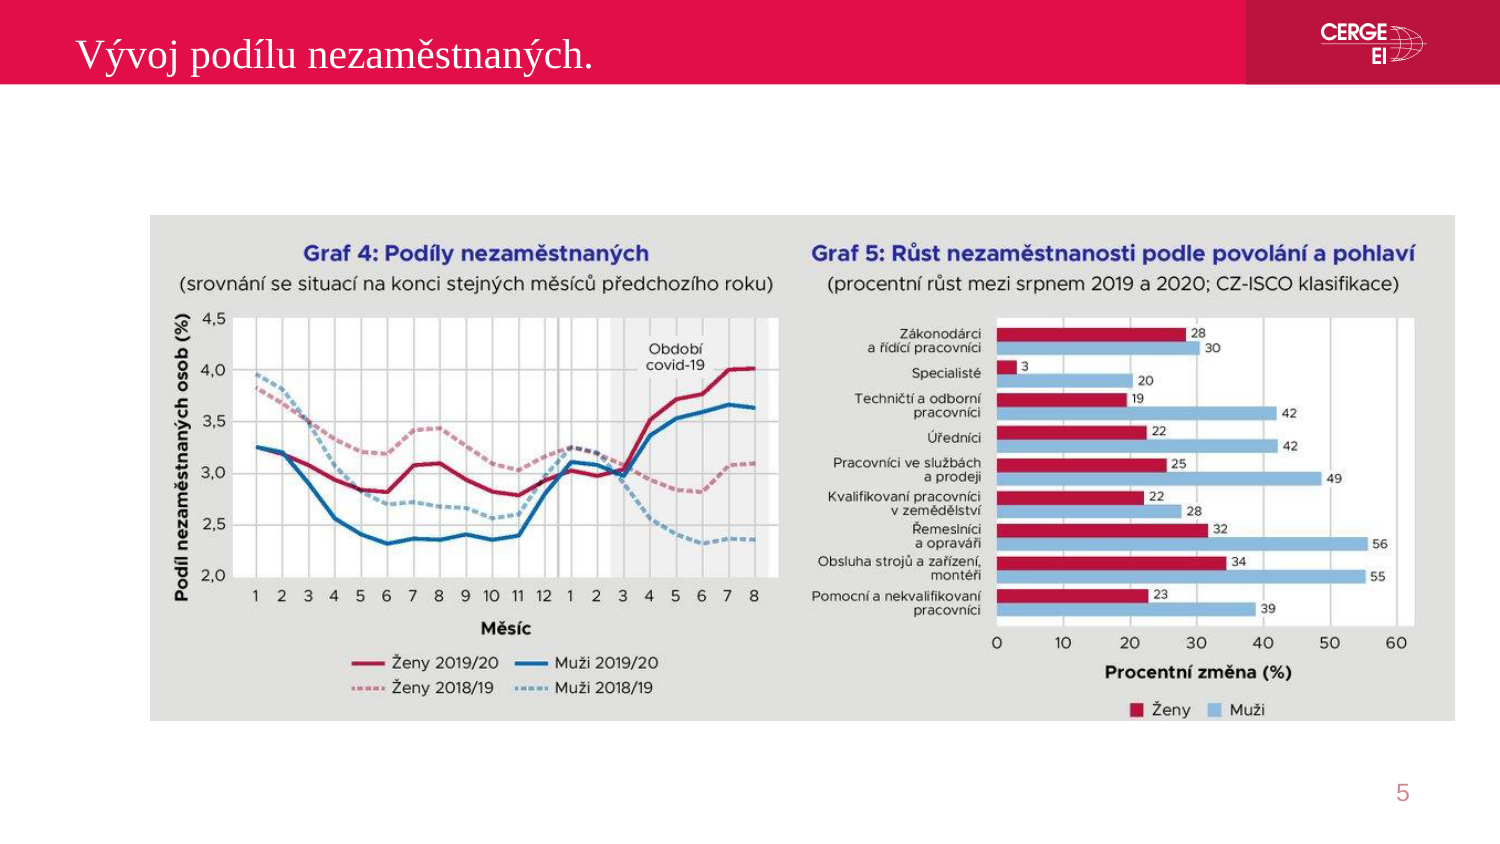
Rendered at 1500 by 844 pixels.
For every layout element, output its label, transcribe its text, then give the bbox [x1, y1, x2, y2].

list Vývoj podílu nezaměstnaných. [75, 26, 1238, 78]
text_box [125, 221, 668, 777]
picture [1321, 23, 1427, 64]
slide_number 5 [1074, 768, 1425, 814]
picture [149, 215, 1456, 721]
